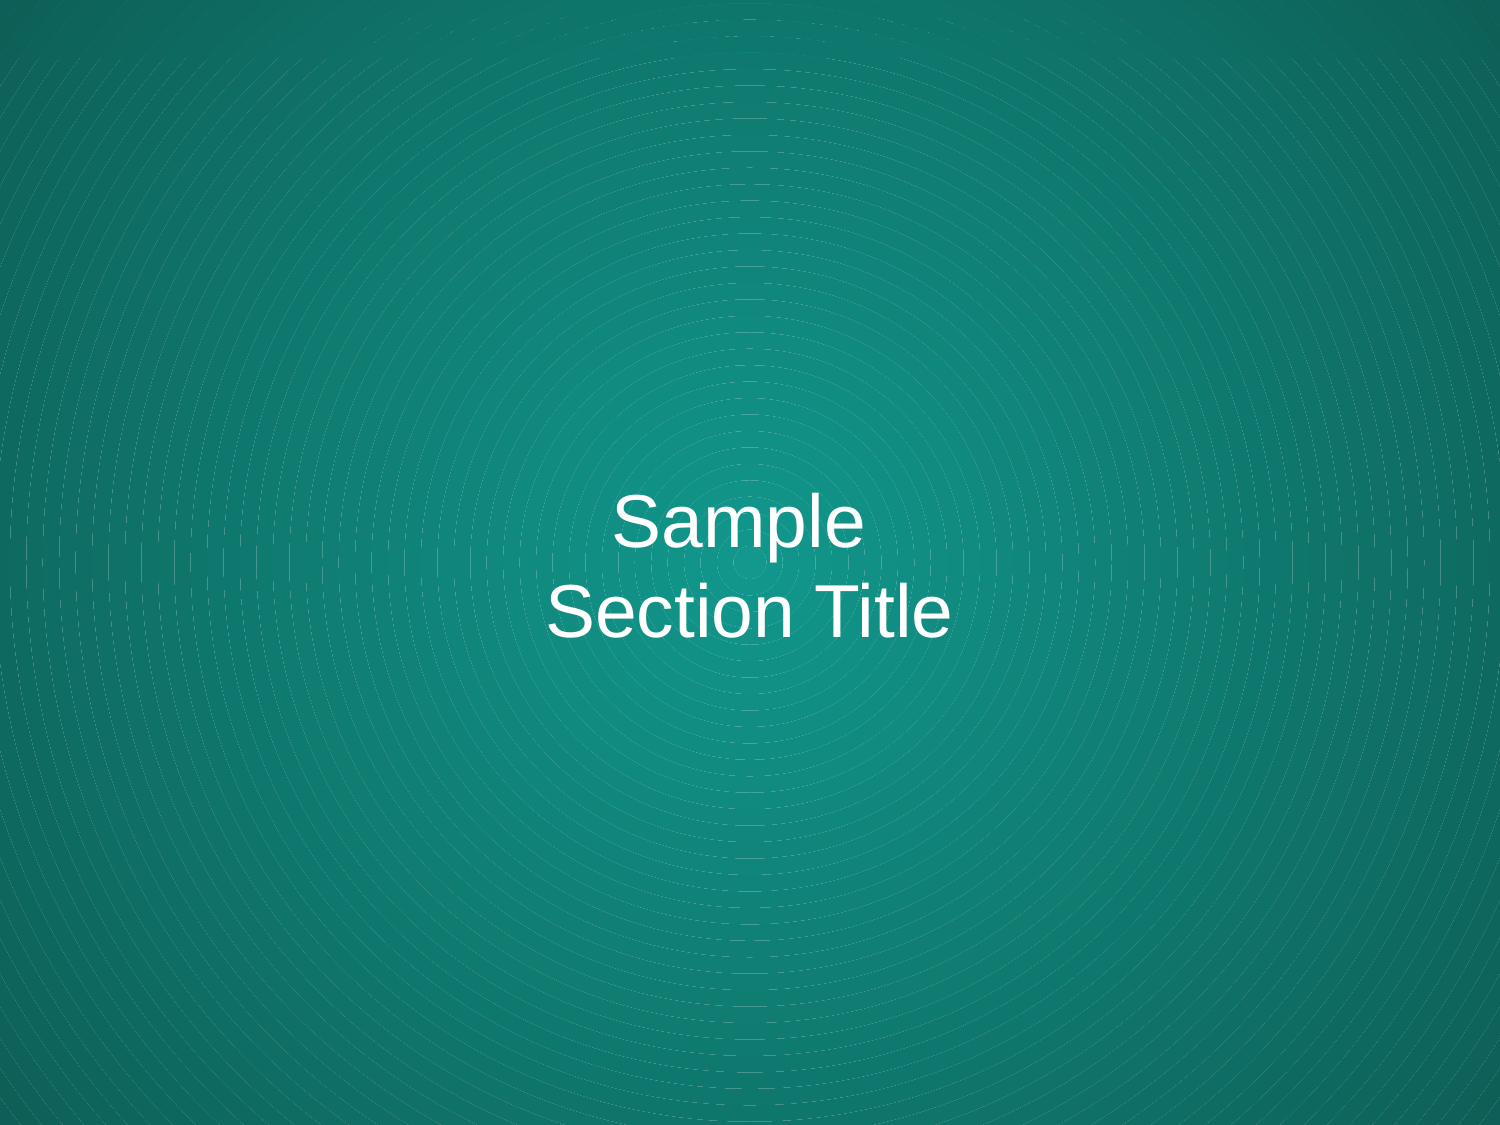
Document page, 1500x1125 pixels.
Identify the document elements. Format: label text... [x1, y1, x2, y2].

text_box Sample Section Title [93, 465, 1406, 661]
text_box [0, 0, 1500, 1125]
